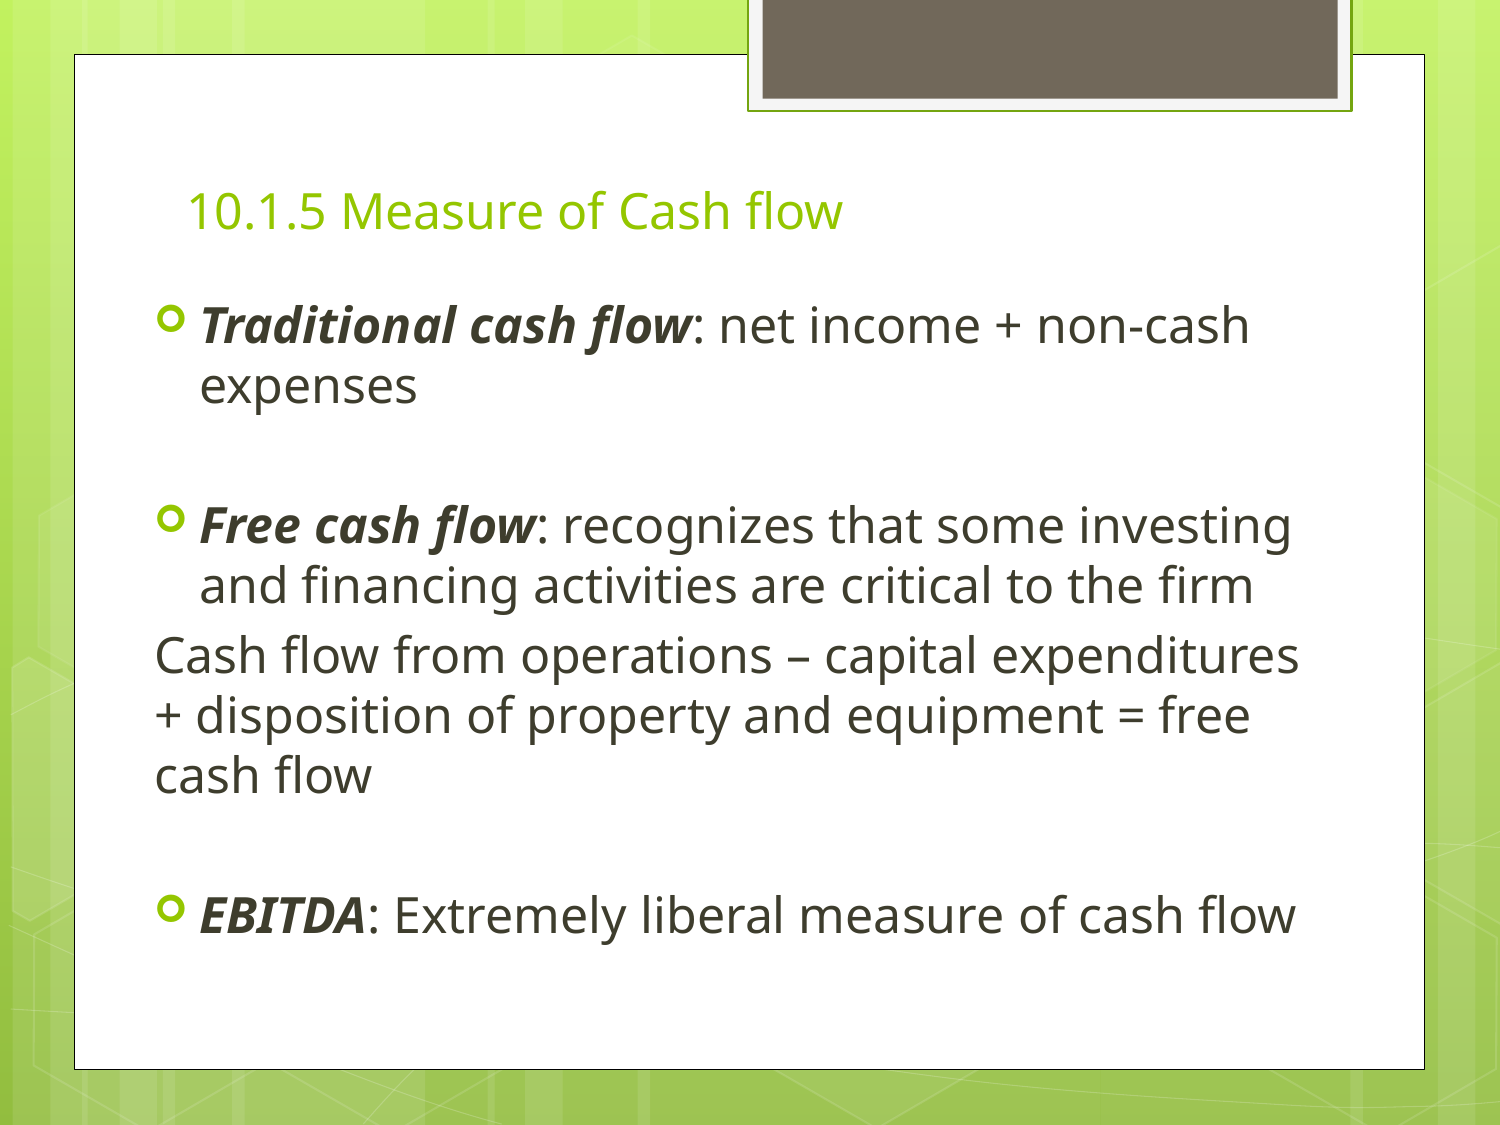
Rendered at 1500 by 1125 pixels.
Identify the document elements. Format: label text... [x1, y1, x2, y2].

list Traditional cash flow: net income + non-cash expenses Free cash flow: recognizes that some investing and financing activities are critical to the firm Cash flow from operations – capital expenditures + disposition of property and equipment = free cash flow EBITDA: Extremely liberal measure of cash flow [127, 285, 1355, 1015]
title 10.1.5 Measure of Cash flow [171, 122, 1324, 247]
